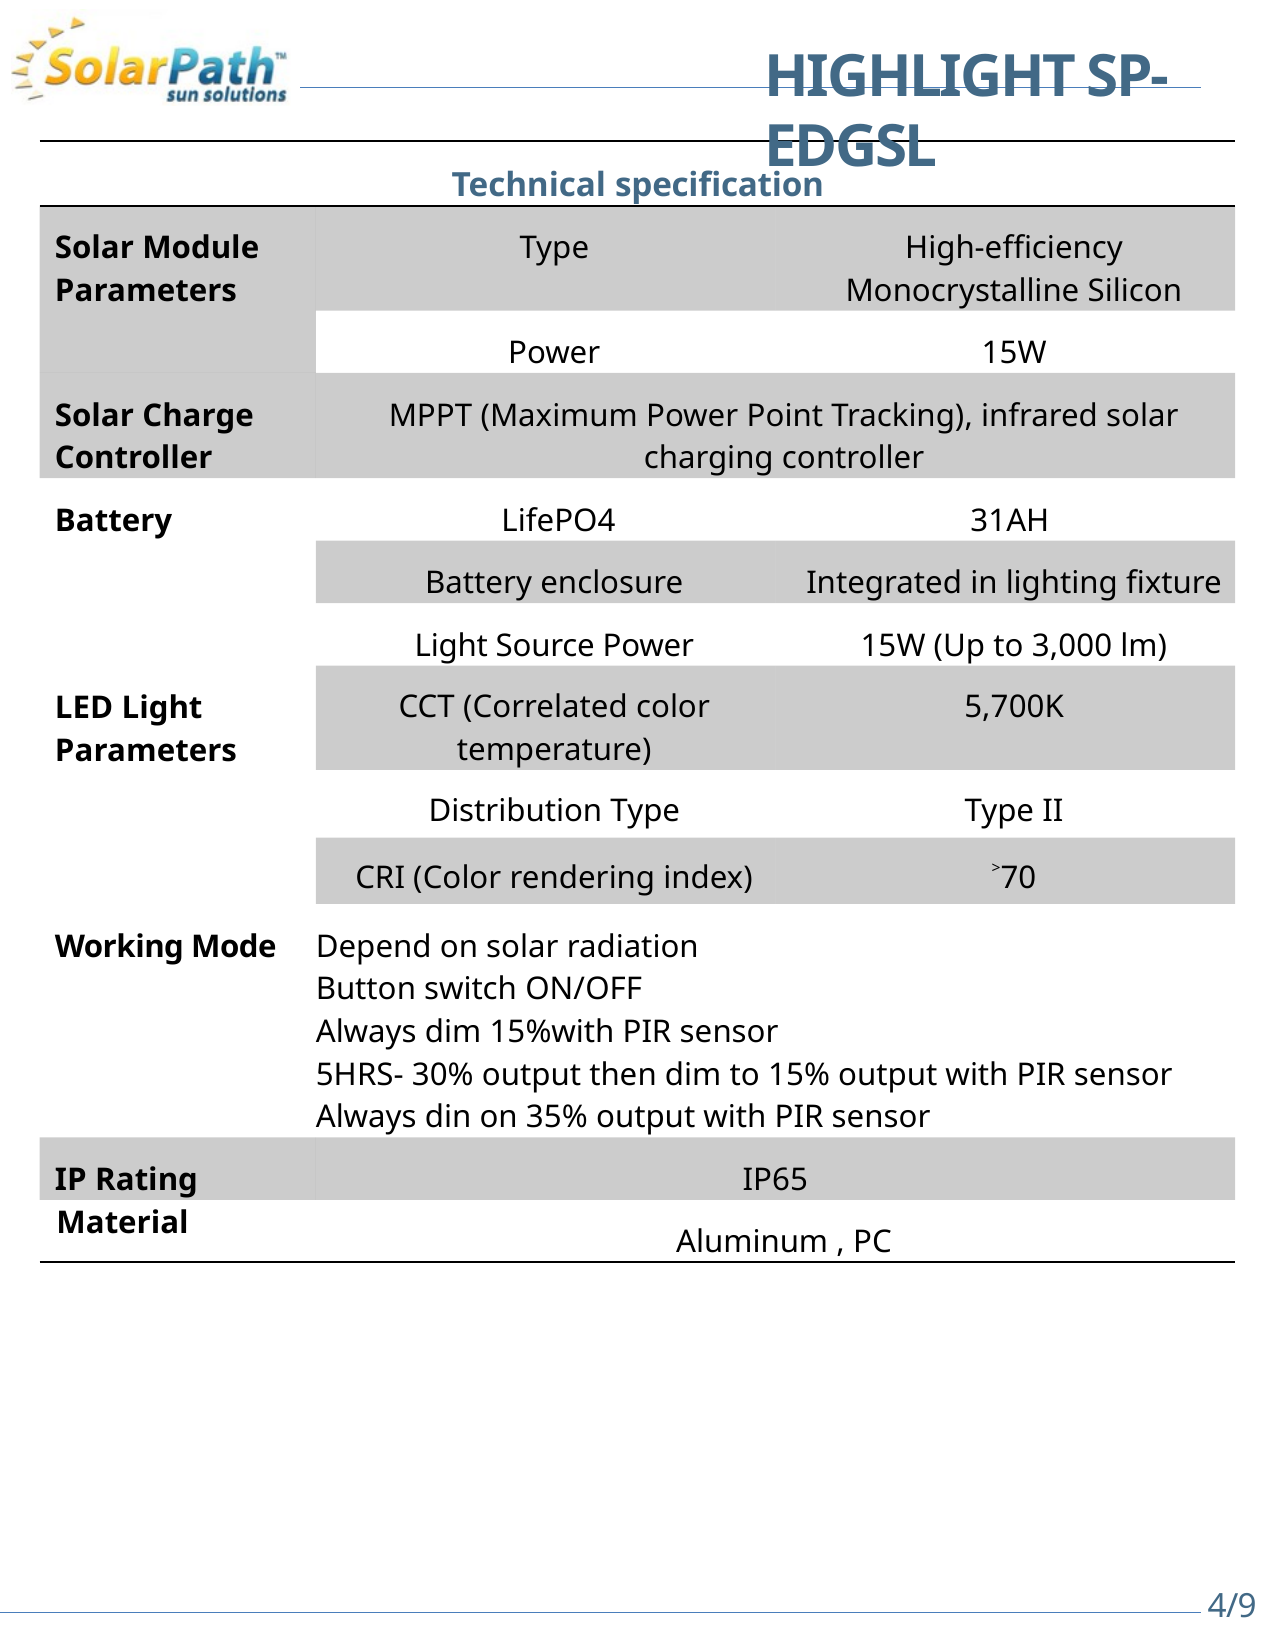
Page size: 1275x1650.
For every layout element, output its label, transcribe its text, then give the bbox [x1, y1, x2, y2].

table_cell MPPT (Maximum Power Point Tracking), infrared solar charging controller [316, 373, 1235, 478]
table_cell 15W [776, 311, 1235, 373]
text_box 4/9 [1205, 1576, 1275, 1625]
table_cell Distribution Type [316, 770, 776, 838]
table_cell IP Rating [40, 1137, 316, 1200]
table_cell IP65 [316, 1137, 1235, 1200]
table_cell Aluminum , PC [316, 1200, 1235, 1261]
table_cell Solar Module Parameters [40, 207, 316, 373]
table_cell Solar Charge Controller [40, 373, 316, 478]
table_cell LED Light Parameters [40, 603, 316, 904]
table_cell Battery [40, 478, 316, 603]
table_cell ˃70 [776, 838, 1235, 904]
table_cell Light Source Power [316, 603, 776, 666]
table_cell Power [316, 311, 776, 373]
table_cell Working Mode [40, 904, 316, 1137]
table_cell Depend on solar radiation Button switch ON/OFF Always dim 15%with PIR sensor 5HRS- 30% output then dim to 15% output with PIR sensor Always din on 35% output with PIR sensor [316, 904, 1235, 1137]
text_box HIGHLIGHT SP-EDGSL [762, 35, 1275, 178]
table_cell CRI (Color rendering index) [316, 838, 776, 904]
table_header Technical specification [40, 142, 1235, 205]
table_cell Integrated in lighting fixture [776, 541, 1235, 603]
table_cell Type II [776, 770, 1235, 838]
picture [11, 9, 291, 107]
table_cell 31AH [776, 478, 1235, 541]
table_cell LifePO4 [316, 478, 776, 541]
table_cell High-efficiency Monocrystalline Silicon [776, 207, 1235, 311]
table_cell Type [316, 207, 776, 311]
table_cell 15W (Up to 3,000 lm) [776, 603, 1235, 666]
table_cell CCT (Correlated color temperature) [316, 666, 776, 770]
table_cell Material [40, 1200, 316, 1261]
table_cell 5,700K [776, 666, 1235, 770]
table_cell Battery enclosure [316, 541, 776, 603]
